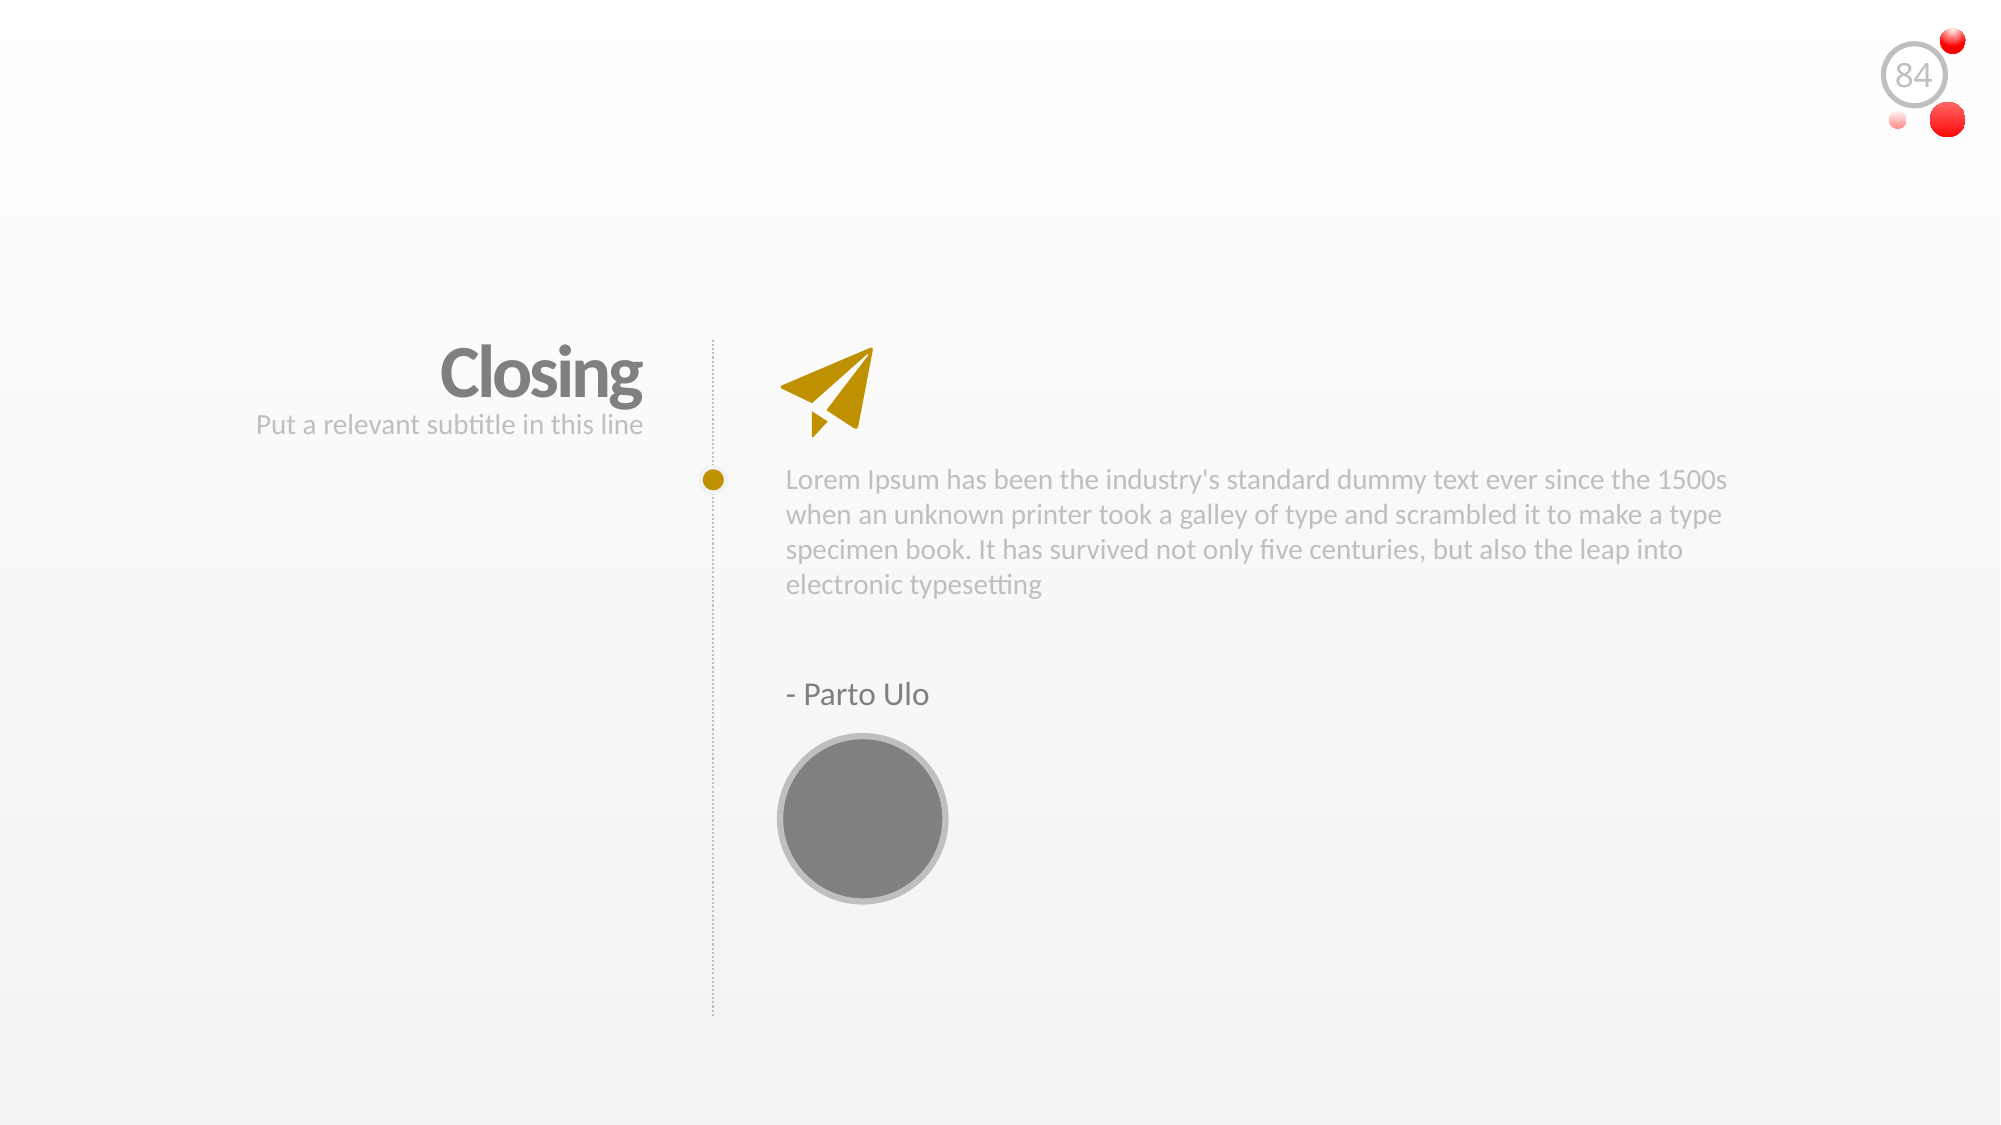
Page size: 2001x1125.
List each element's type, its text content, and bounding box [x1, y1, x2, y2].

text_box Lorem Ipsum has been the industry's standard dummy text ever since the 1500s when an unknown printer took a galley of type and scrambled it to make a type specimen book. It has survived not only five centuries, but also the leap into electronic typesetting - Parto Ulo [770, 452, 1806, 808]
text_box [811, 411, 828, 438]
text_box [779, 808, 947, 903]
text_box Put a relevant subtitle in this line [184, 392, 659, 453]
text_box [1876, 28, 1966, 138]
text_box [699, 466, 712, 494]
text_box [780, 347, 873, 429]
text_box Closing [182, 314, 659, 420]
text_box [713, 466, 728, 494]
